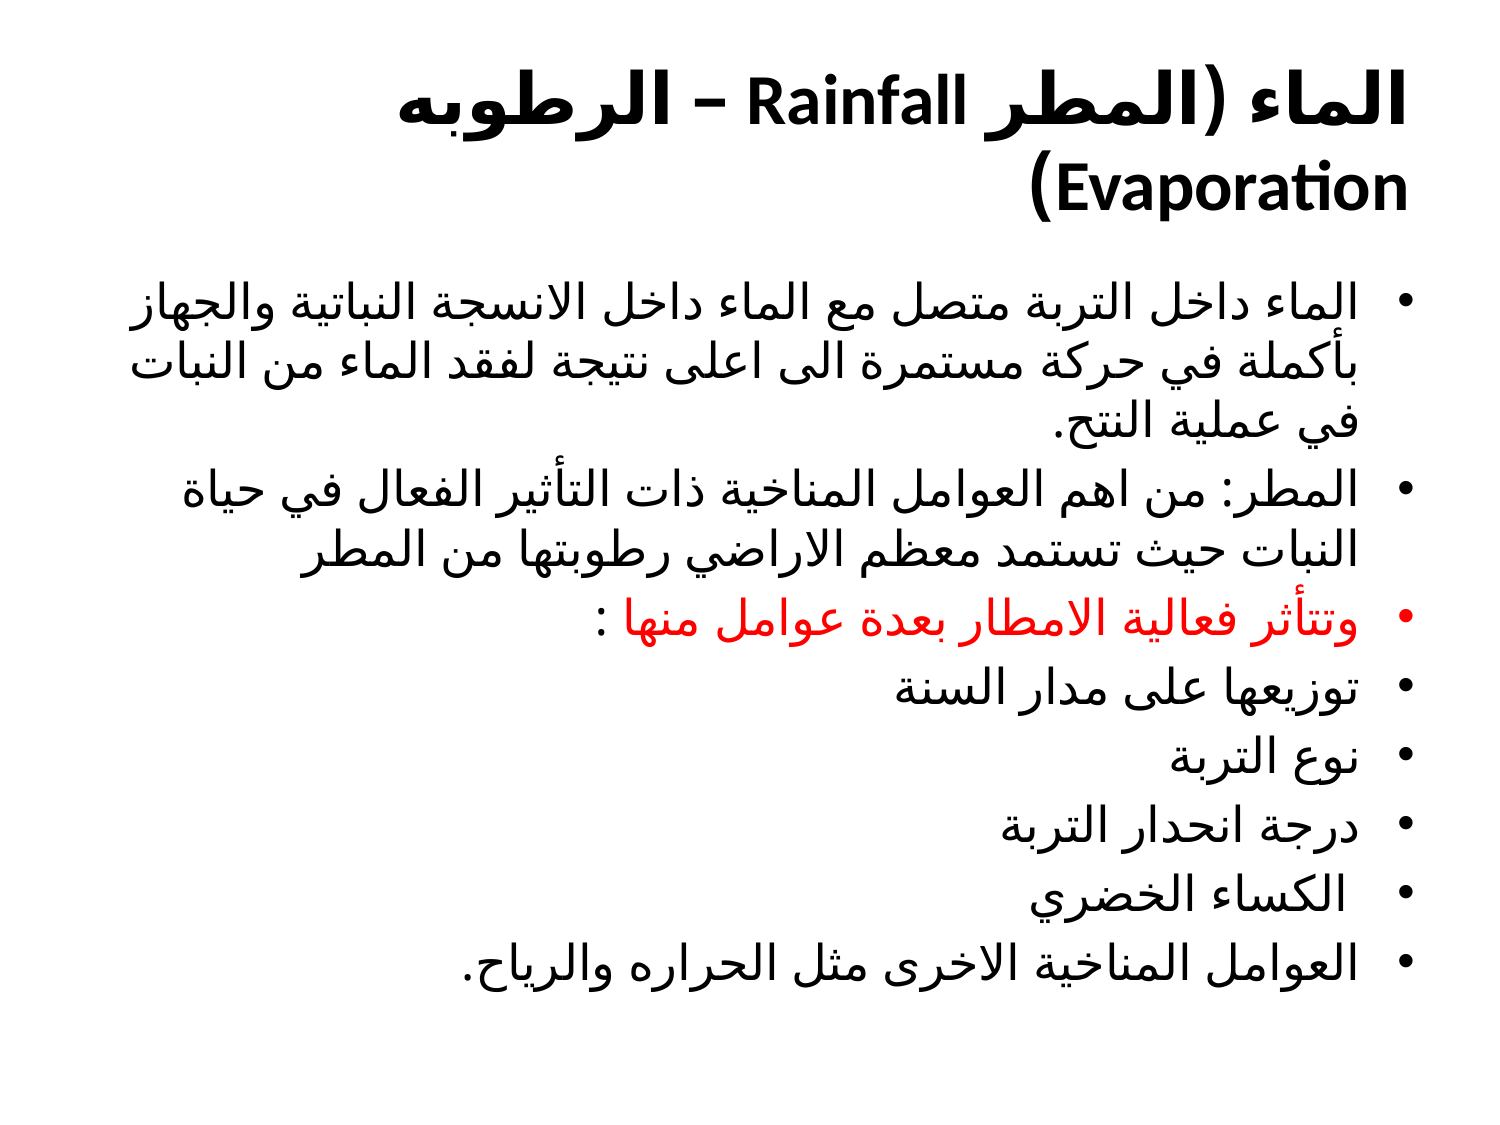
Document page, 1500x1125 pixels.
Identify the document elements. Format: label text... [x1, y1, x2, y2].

list الماء داخل التربة متصل مع الماء داخل الانسجة النباتية والجهاز بأكملة في حركة مستمرة الى اعلى نتيجة لفقد الماء من النبات في عملية النتح. المطر: من اهم العوامل المناخية ذات التأثير الفعال في حياة النبات حيث تستمد معظم الاراضي رطوبتها من المطر وتتأثر فعالية الامطار بعدة عوامل منها : توزيعها على مدار السنة نوع التربة درجة انحدار التربة الكساء الخضري العوامل المناخية الاخرى مثل الحراره والرياح. [75, 262, 1425, 1005]
title الماء (المطر Rainfall – الرطوبه Evaporation) [75, 45, 1425, 233]
